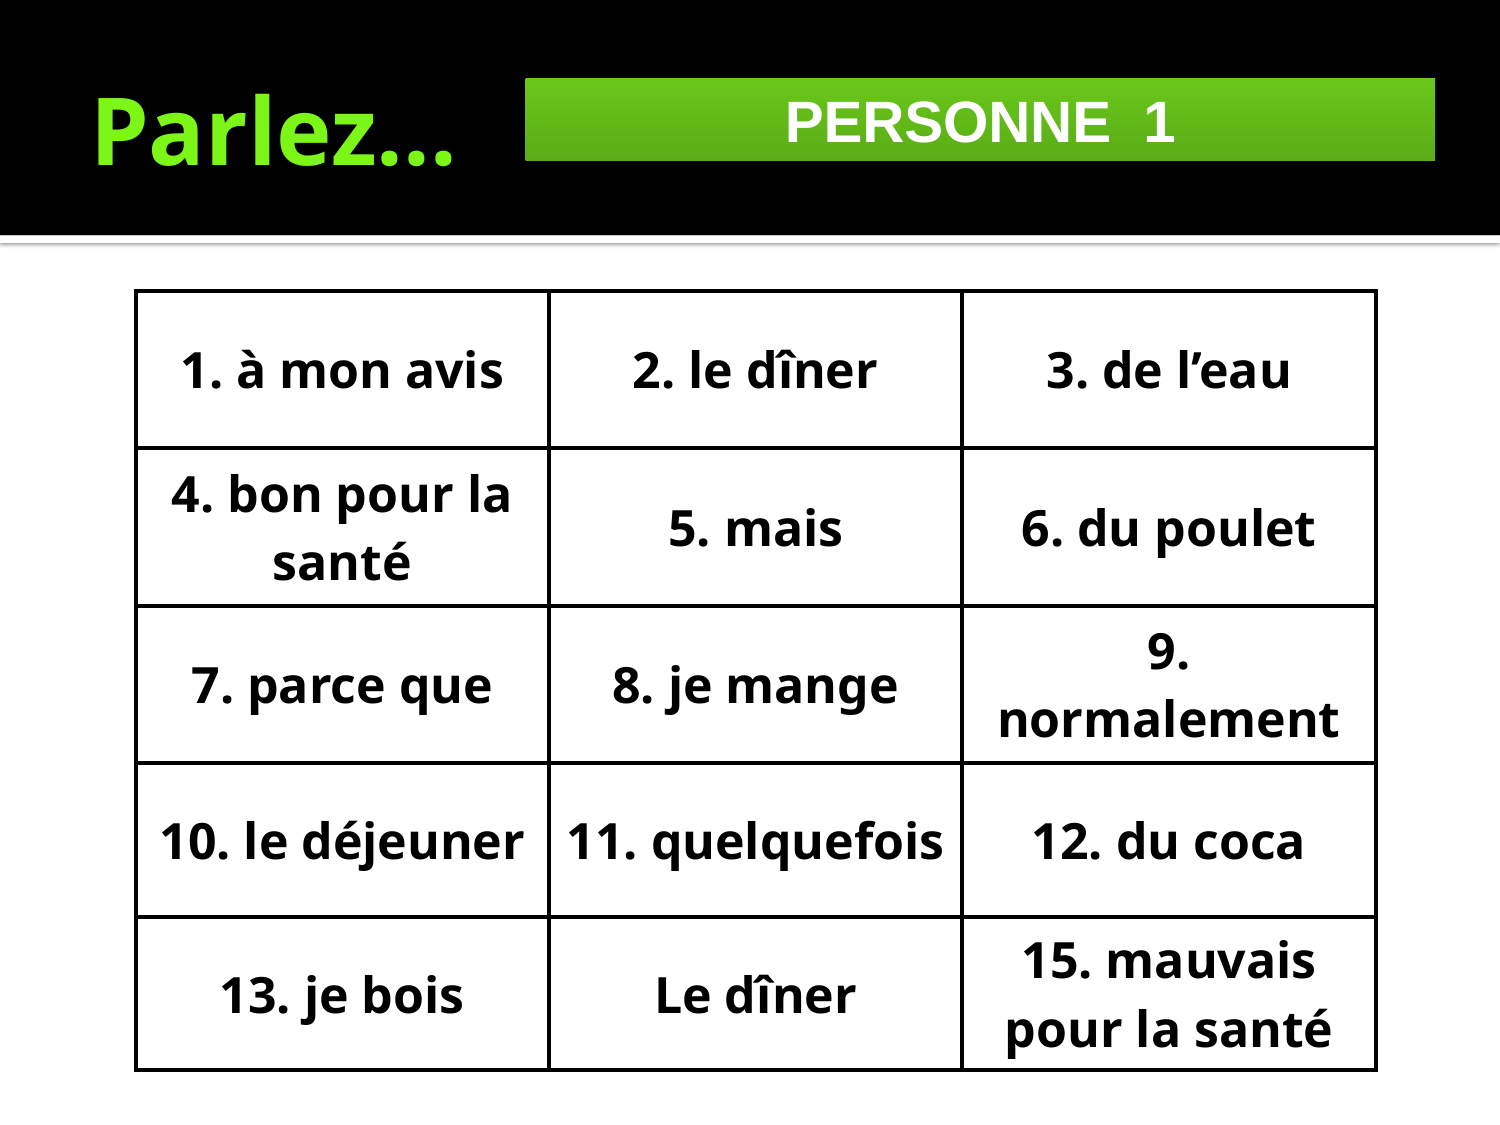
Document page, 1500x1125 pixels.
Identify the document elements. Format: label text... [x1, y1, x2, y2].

table_cell 8. je mange [551, 608, 960, 761]
table_cell 11. quelquefois [551, 765, 960, 915]
table_header 3. de l’eau [964, 293, 1374, 446]
table_cell Le dîner [551, 919, 960, 1068]
table_header 2. le dîner [551, 293, 960, 446]
table_cell 7. parce que [138, 608, 547, 761]
table_cell 6. du poulet [964, 450, 1374, 604]
table_cell 10. le déjeuner [138, 765, 547, 915]
table_cell 4. bon pour la santé [138, 450, 547, 604]
table_cell 12. du coca [964, 765, 1374, 915]
title Parlez... [75, 25, 1425, 231]
table_header 1. à mon avis [138, 293, 547, 446]
table_cell 9. normalement [964, 608, 1374, 761]
table_cell 13. je bois [138, 919, 547, 1068]
table_cell 5. mais [551, 450, 960, 604]
text_box PERSONNE 1 [525, 78, 1436, 161]
table_cell 15. mauvais pour la santé [964, 919, 1374, 1068]
